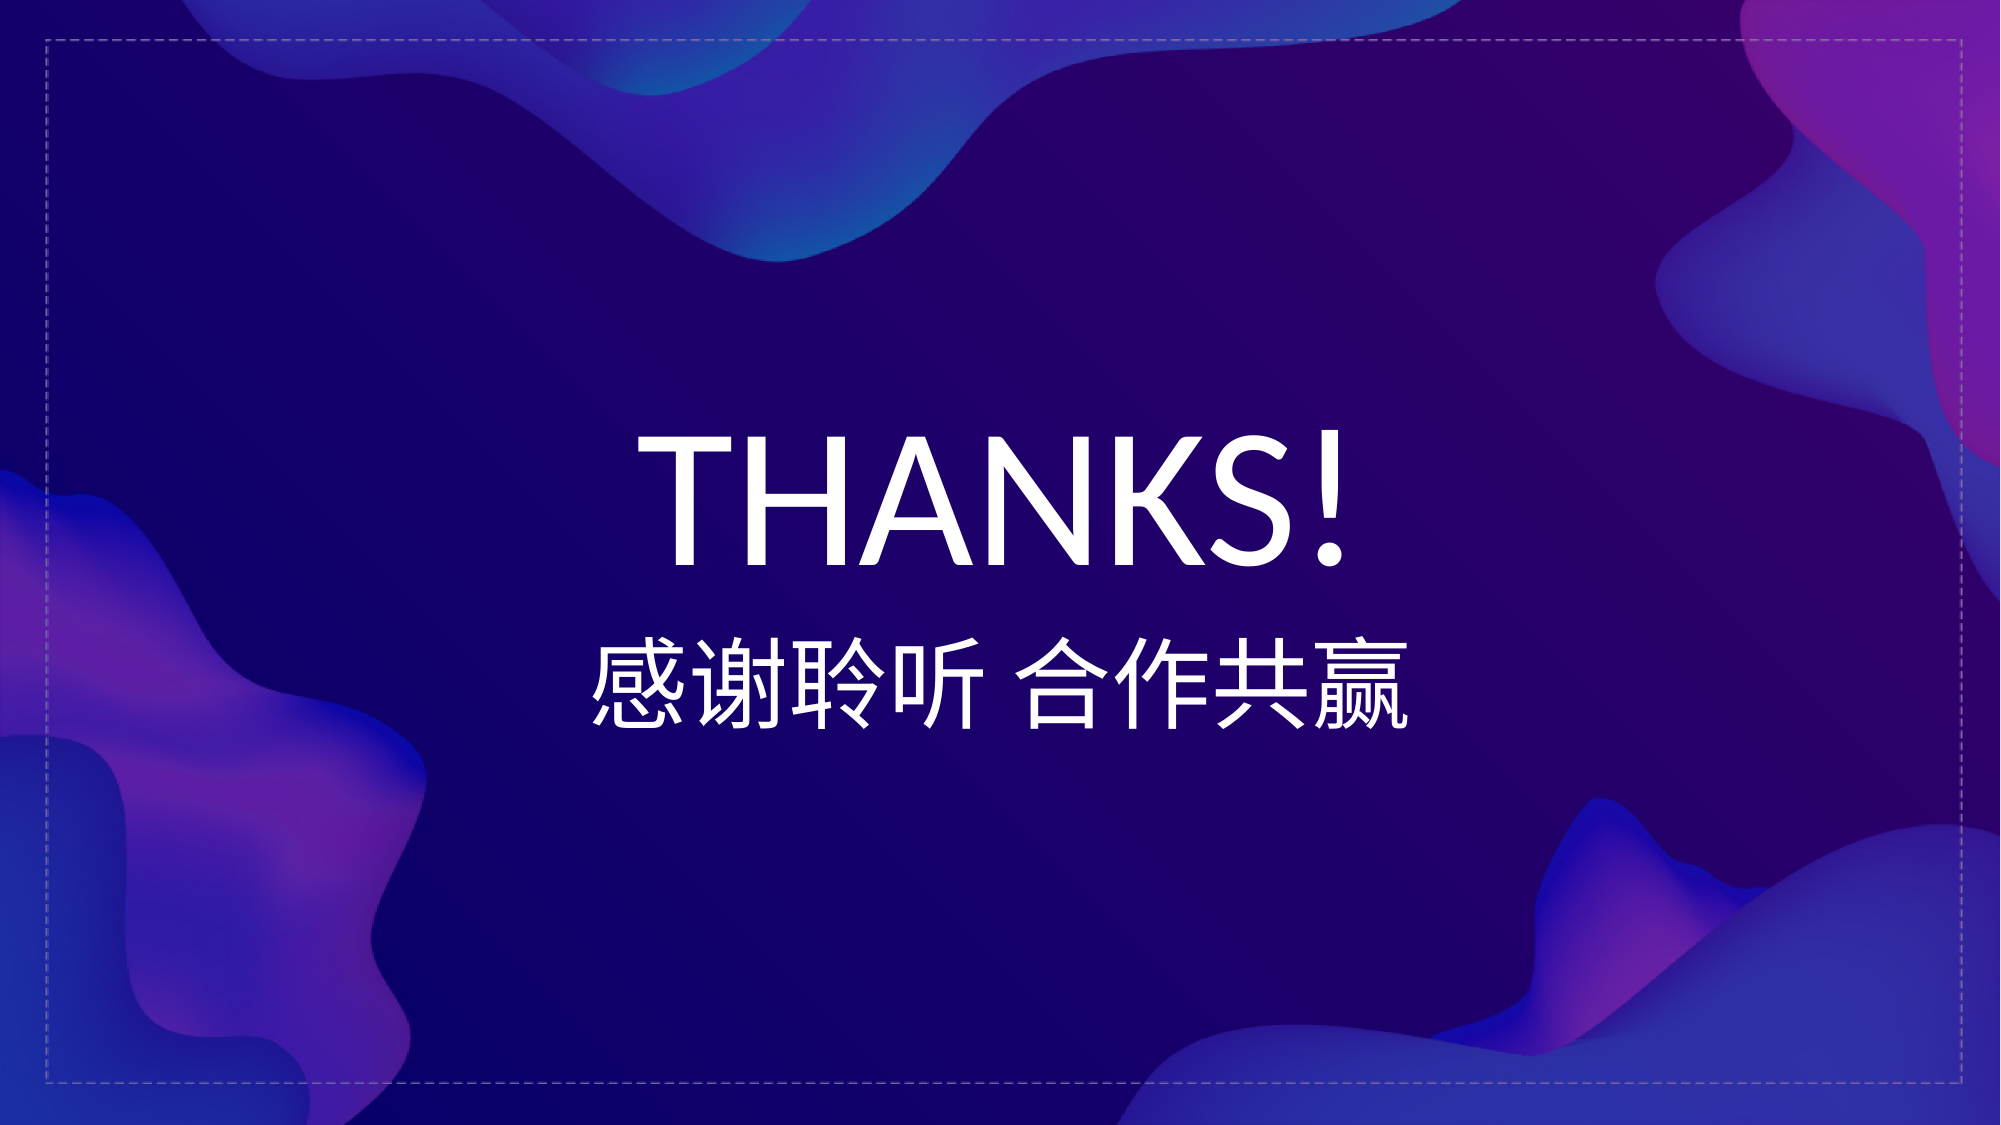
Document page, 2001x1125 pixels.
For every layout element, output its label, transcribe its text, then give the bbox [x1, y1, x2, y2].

text_box 感谢聆听 合作共赢 [293, 589, 1707, 817]
text_box THANKS! [303, 357, 1697, 613]
picture [0, 0, 2001, 1125]
